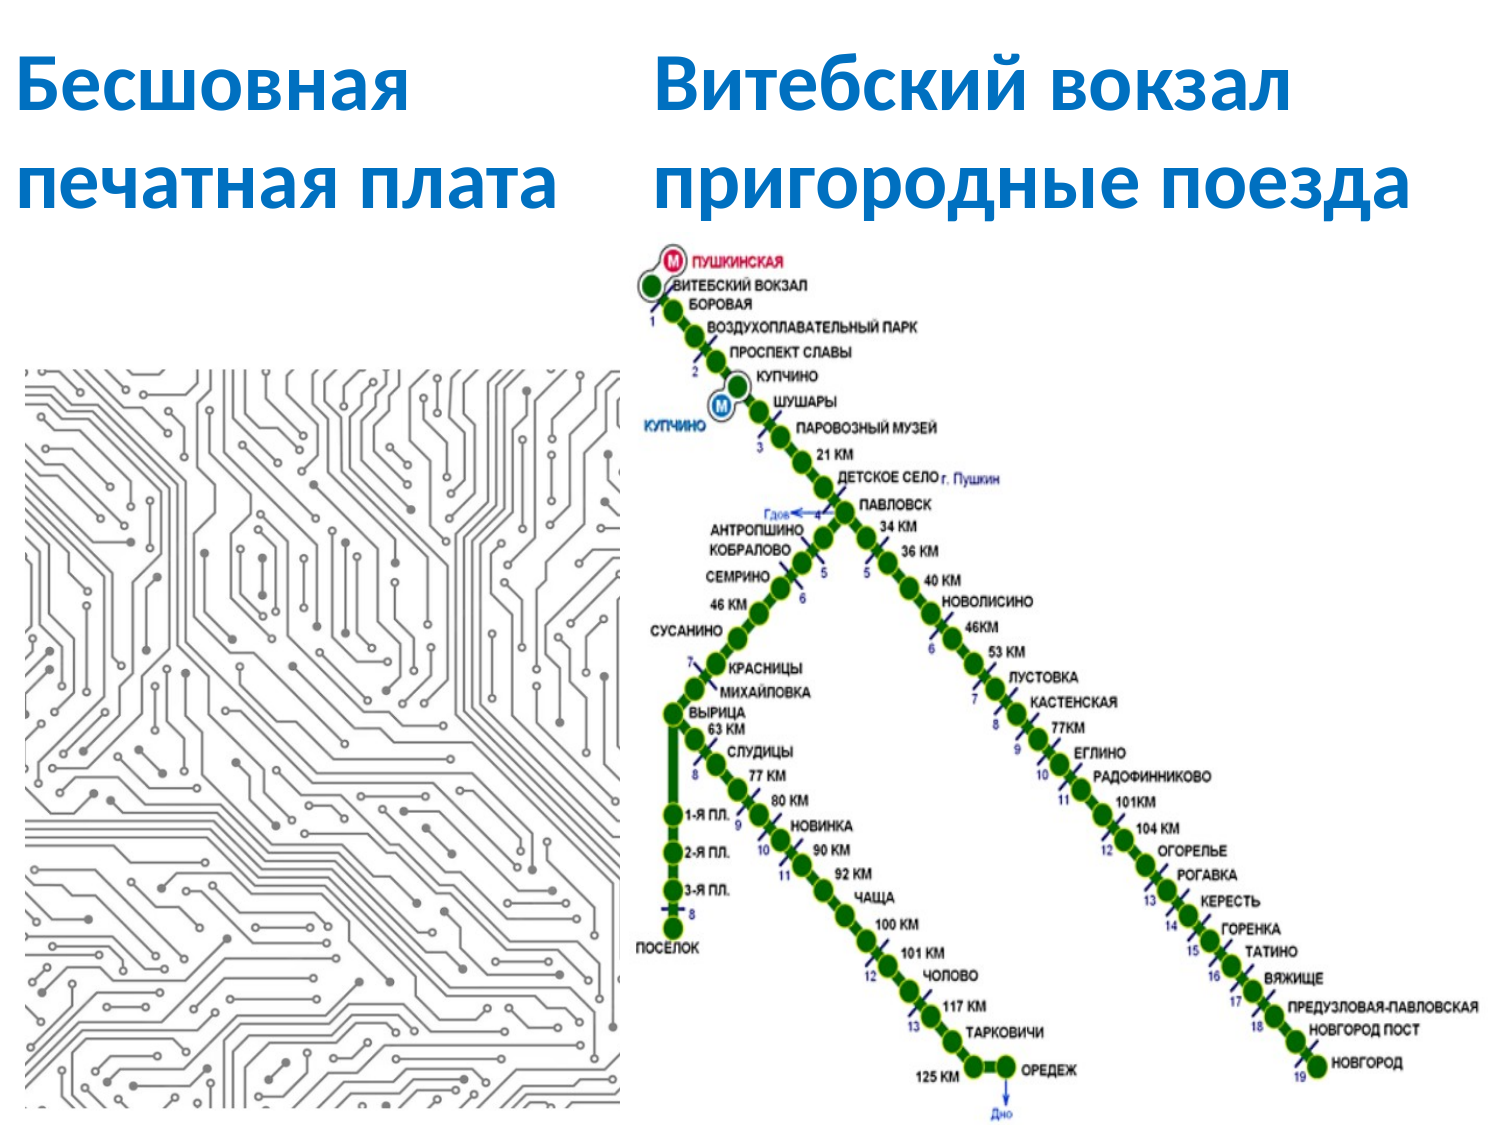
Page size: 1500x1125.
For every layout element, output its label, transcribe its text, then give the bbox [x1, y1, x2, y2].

title Бесшовная Витебский вокзал печатная плата пригородные поезда поезда [0, 19, 1500, 358]
picture [0, 231, 1496, 1125]
